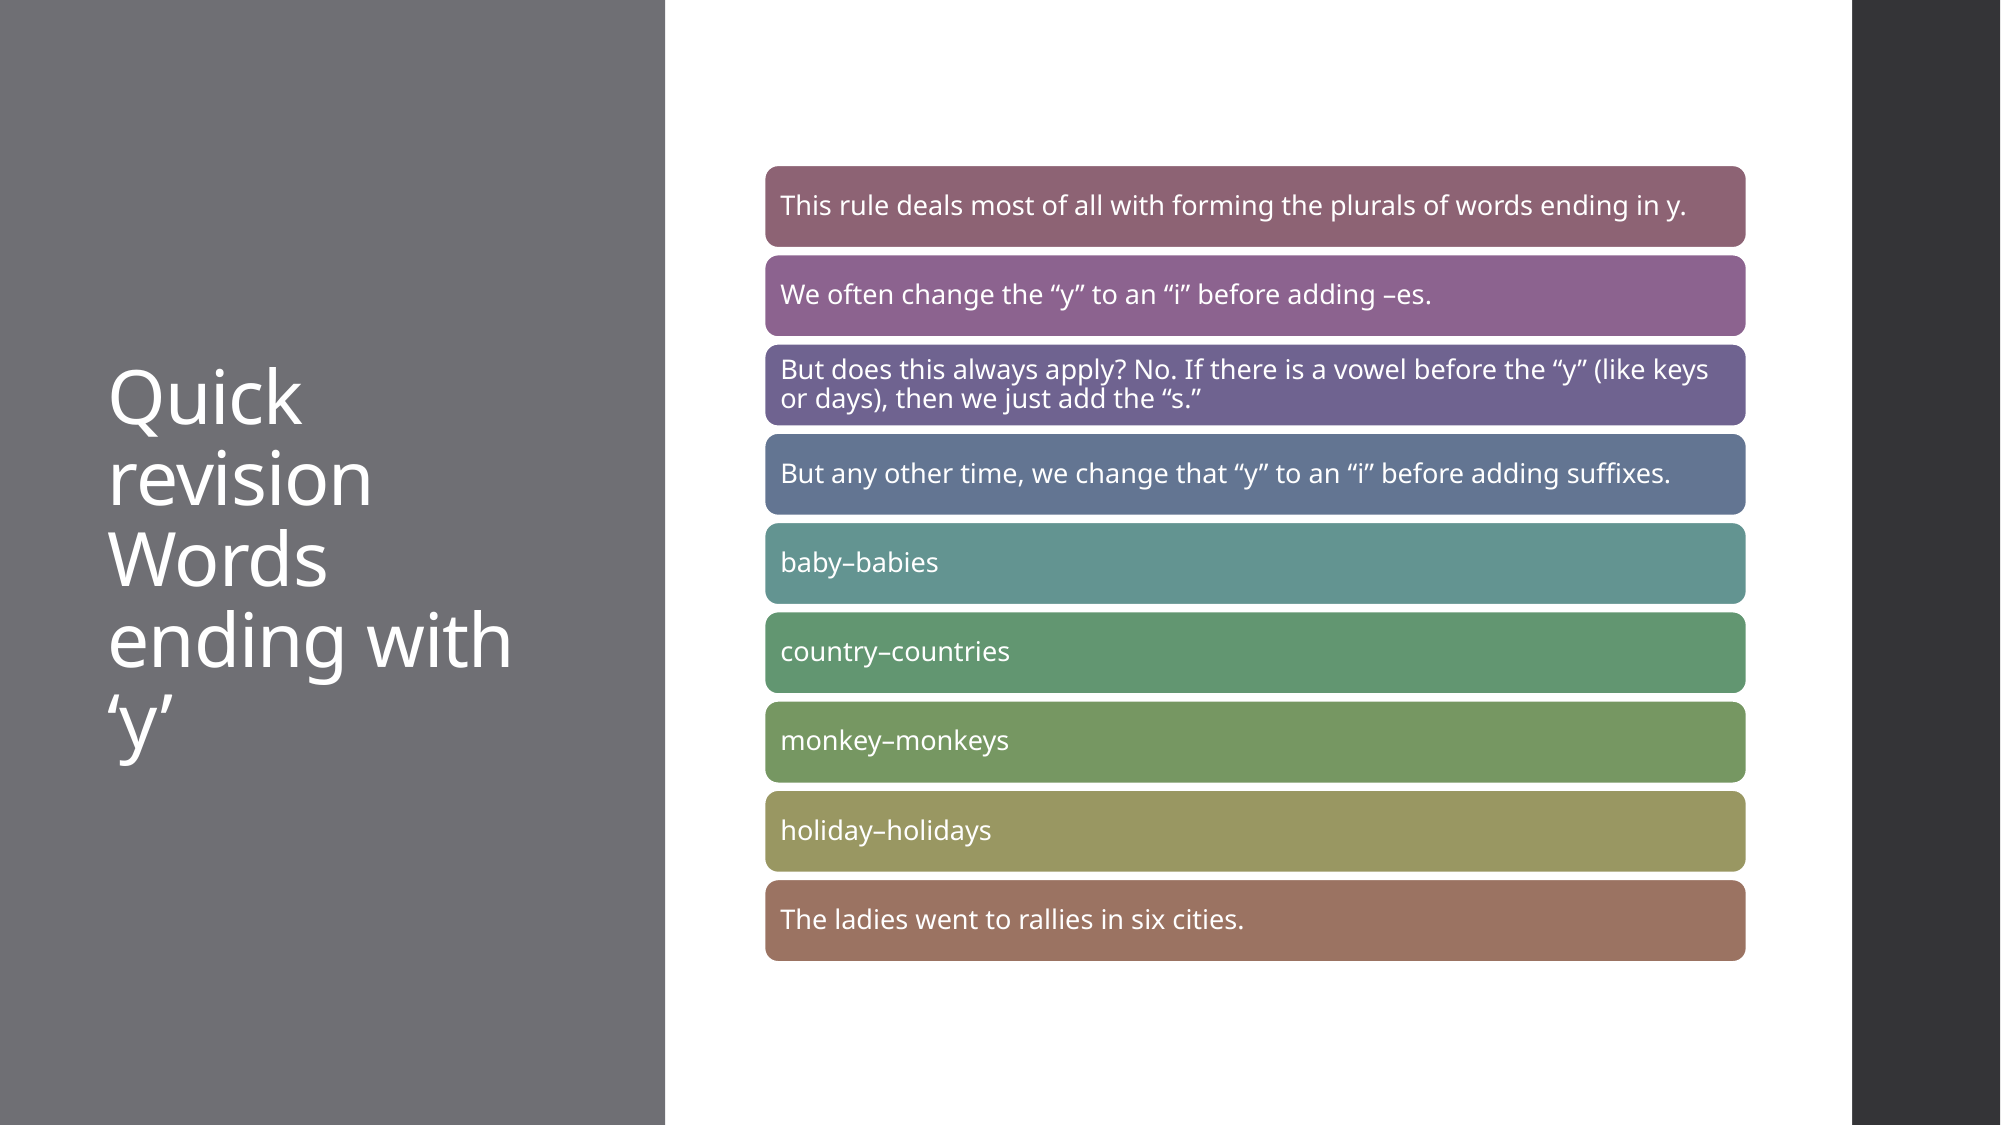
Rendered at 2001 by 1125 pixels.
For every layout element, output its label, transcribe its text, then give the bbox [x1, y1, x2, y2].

text_box [1851, 0, 2000, 1125]
text_box [0, 0, 666, 1125]
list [763, 131, 1748, 996]
title Quick revision Words ending with ‘y’ [92, 137, 539, 988]
